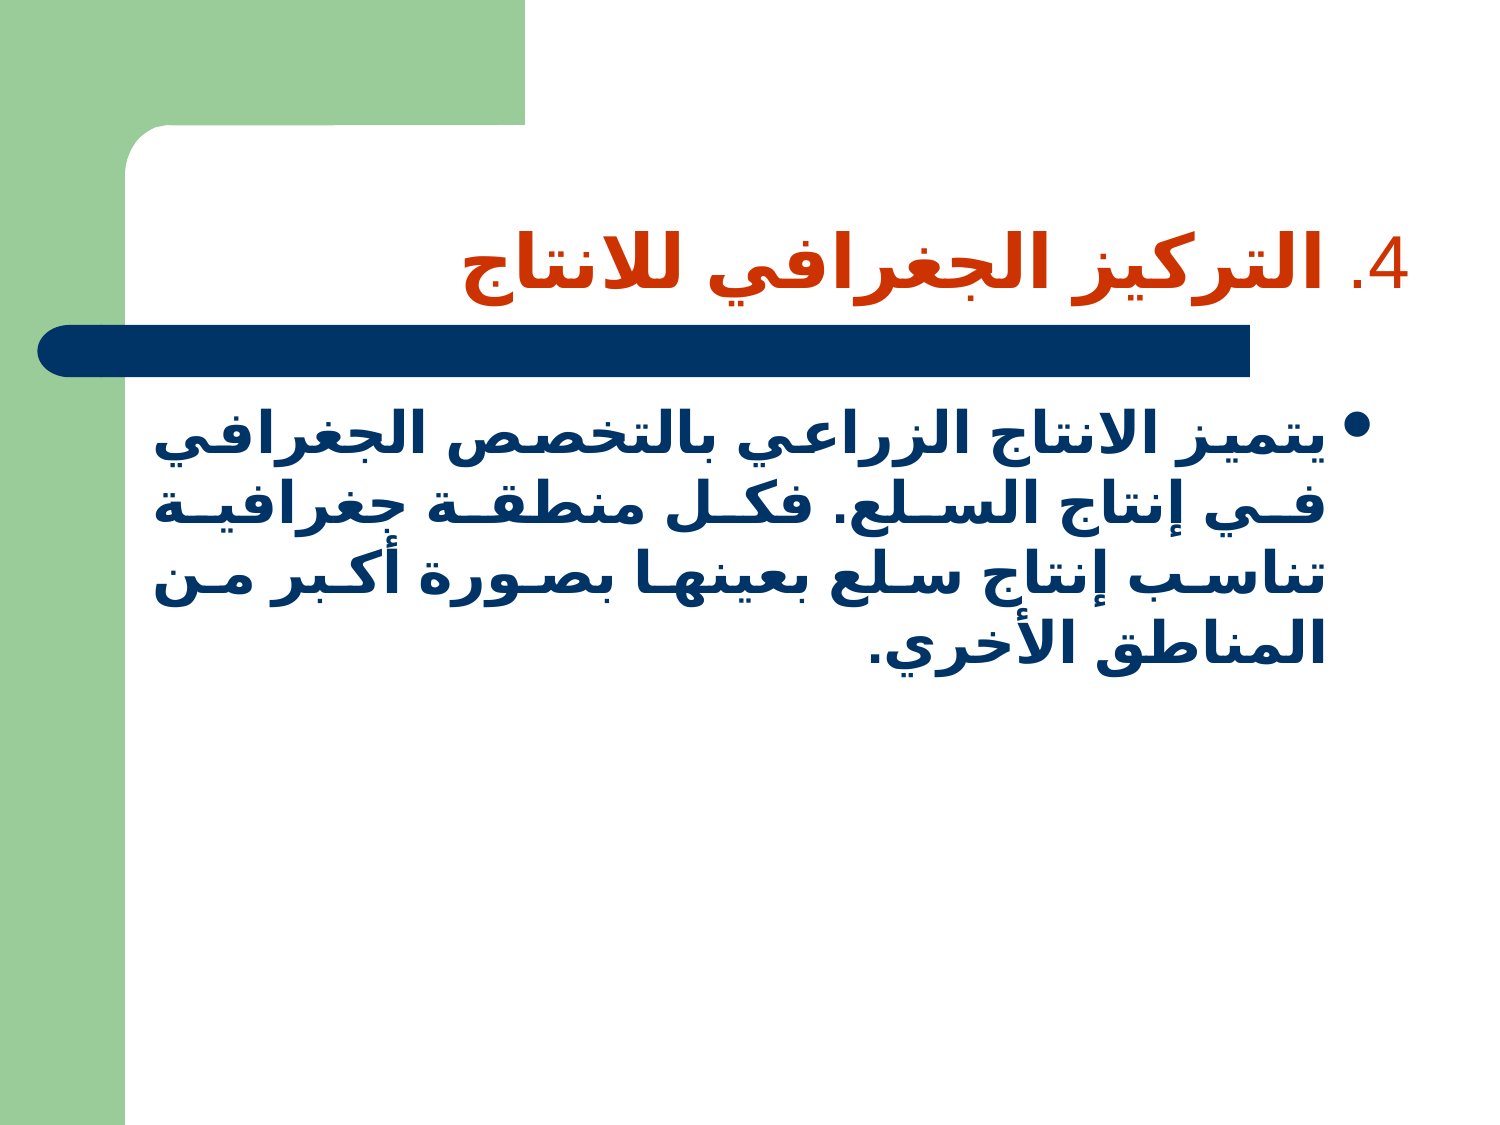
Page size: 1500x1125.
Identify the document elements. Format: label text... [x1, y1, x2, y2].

title 4. التركيز الجغرافي للانتاج [125, 125, 1425, 313]
list يتميز الانتاج الزراعي بالتخصص الجغرافي في إنتاج السلع. فكل منطقة جغرافية تناسب إنتاج سلع بعينها بصورة أكبر من المناطق الأخري. [137, 387, 1400, 999]
